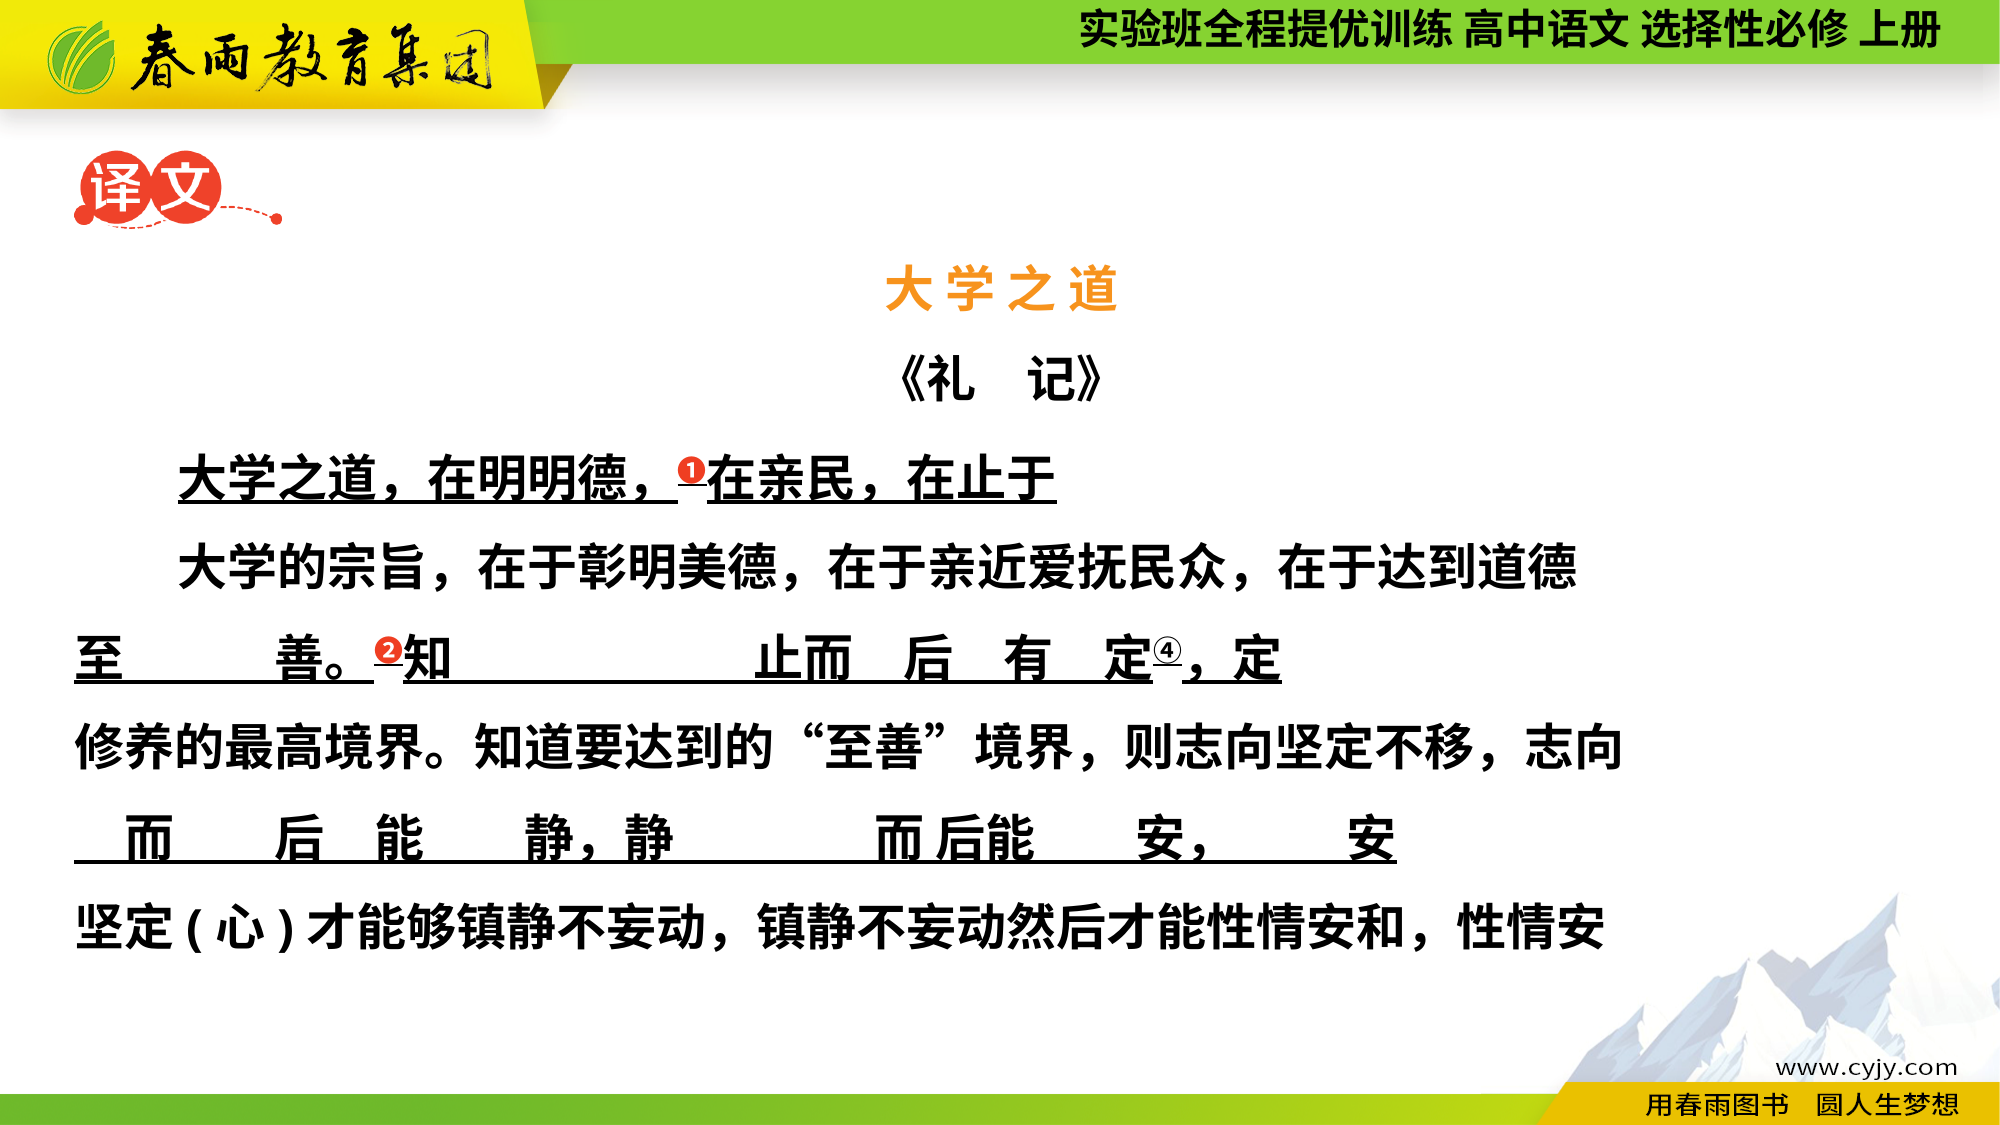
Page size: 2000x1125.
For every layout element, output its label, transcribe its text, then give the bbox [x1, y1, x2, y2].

picture [0, 0, 2000, 1125]
text_box 大学的宗旨，在于彰明美德，在于亲近爱抚民众，在于达到道德 修养的最高境界。知道要达到的“至善”境界，则志向坚定不移，志向 坚定(心)才能够镇静不妄动，镇静不妄动然后才能性情安和，性情安 [59, 497, 1944, 963]
list 大 学 之 道 《礼 记》 [59, 220, 1944, 406]
